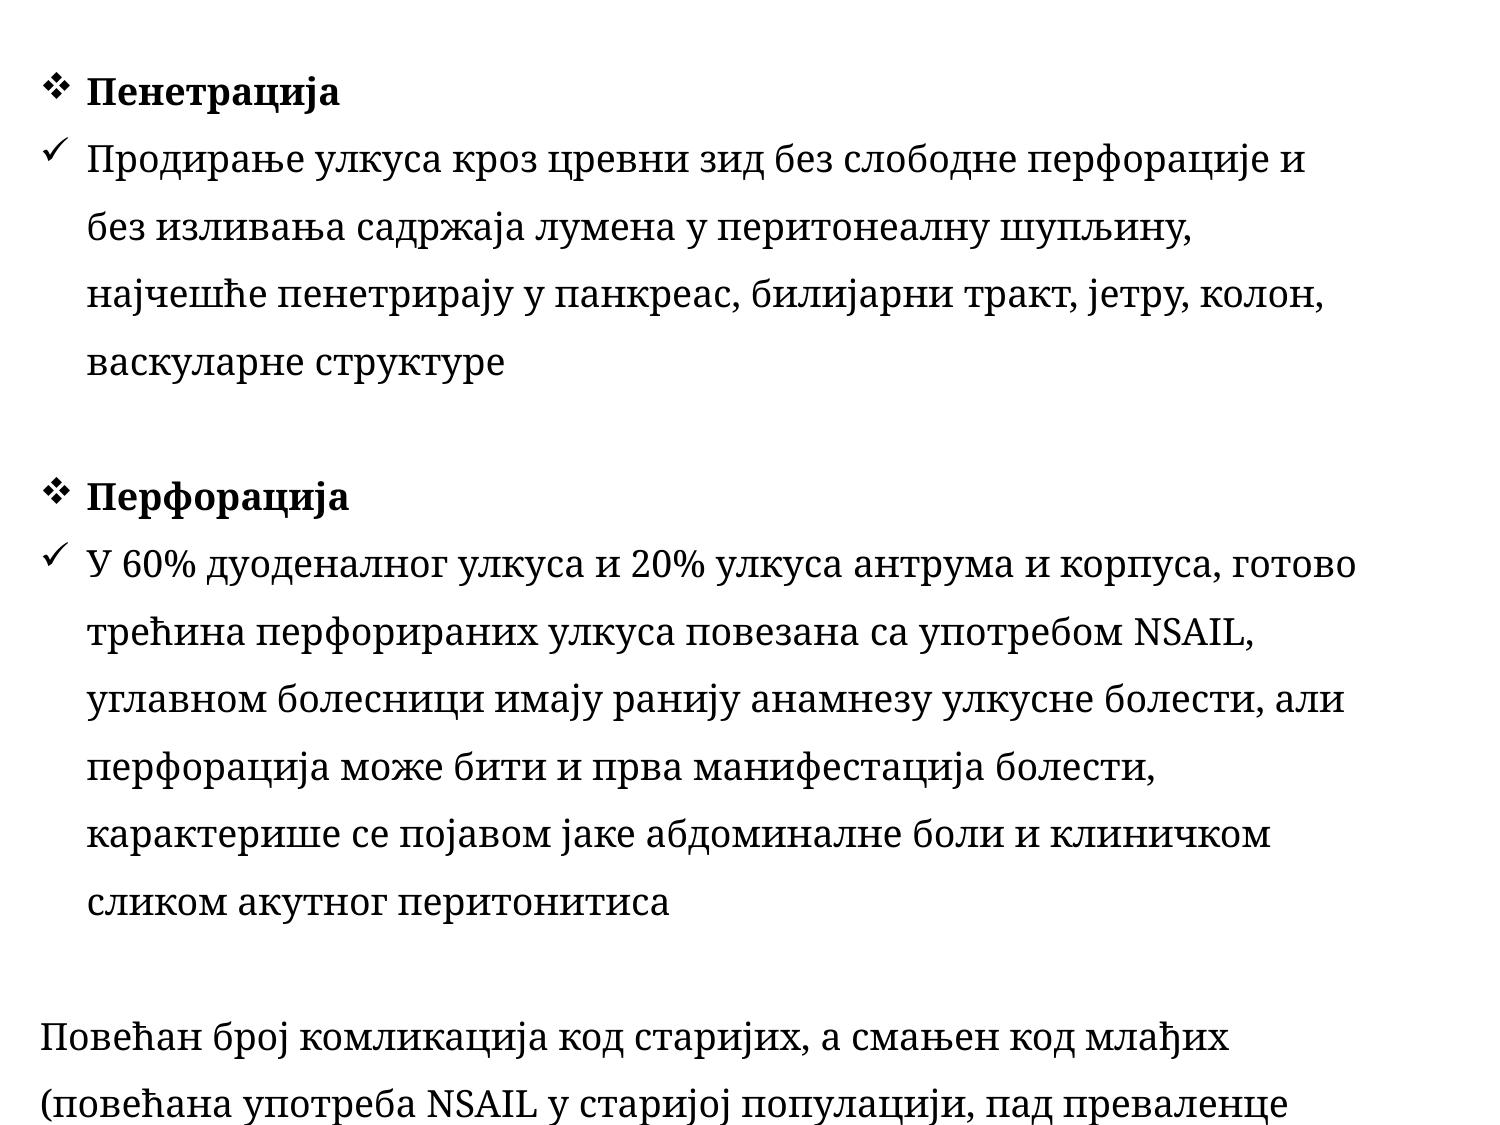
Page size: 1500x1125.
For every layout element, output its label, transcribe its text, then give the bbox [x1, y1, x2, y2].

text_box Пенетрација Продирање улкуса кроз цревни зид без слободне перфорације и без изливања садржаја лумена у перитонеалну шупљину, најчешће пенетрирају у панкреас, билијарни тракт, јетру, колон, васкуларне структуре Перфорација У 60% дуоденалног улкуса и 20% улкуса антрума и корпуса, готово трећина перфорираних улкуса повезана са употребом NSAIL, углавном болесници имају ранију анамнезу улкусне болести, али перфорација може бити и прва манифестација болести, карактерише се појавом јаке абдоминалне боли и клиничком сликом акутног перитонитиса Повећан број комликација код старијих, а смањен код млађих (повећана употреба NSAIL у старијој популацији, пад преваленце инфекције HBP) [24, 37, 1384, 1125]
